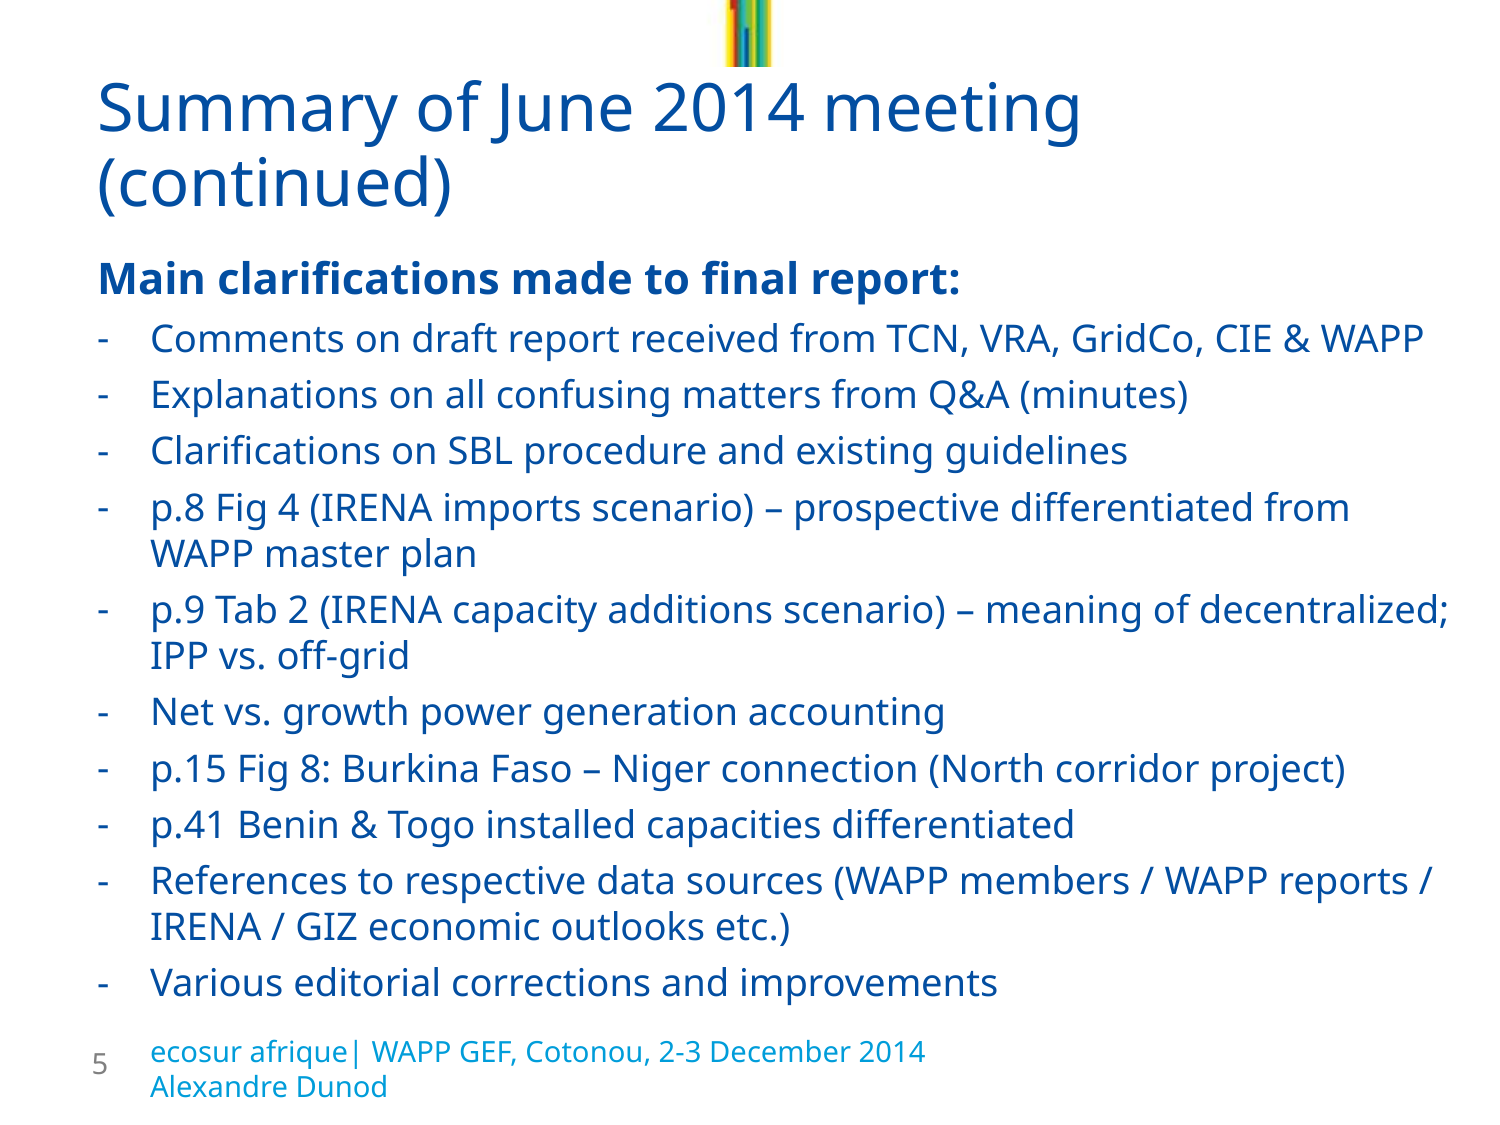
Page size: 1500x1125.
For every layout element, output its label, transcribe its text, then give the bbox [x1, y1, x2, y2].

list Main clarifications made to final report: Comments on draft report received from TCN, VRA, GridCo, CIE & WAPP Explanations on all confusing matters from Q&A (minutes) Clarifications on SBL procedure and existing guidelines p.8 Fig 4 (IRENA imports scenario) – prospective differentiated from WAPP master plan p.9 Tab 2 (IRENA capacity additions scenario) – meaning of decentralized; IPP vs. off-grid Net vs. growth power generation accounting p.15 Fig 8: Burkina Faso – Niger connection (North corridor project) p.41 Benin & Togo installed capacities differentiated References to respective data sources (WAPP members / WAPP reports / IRENA / GIZ economic outlooks etc.) Various editorial corrections and improvements [82, 243, 1475, 1020]
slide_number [135, 1037, 1475, 1100]
picture [683, 0, 817, 67]
title Summary of June 2014 meeting (continued) [82, 70, 1432, 220]
